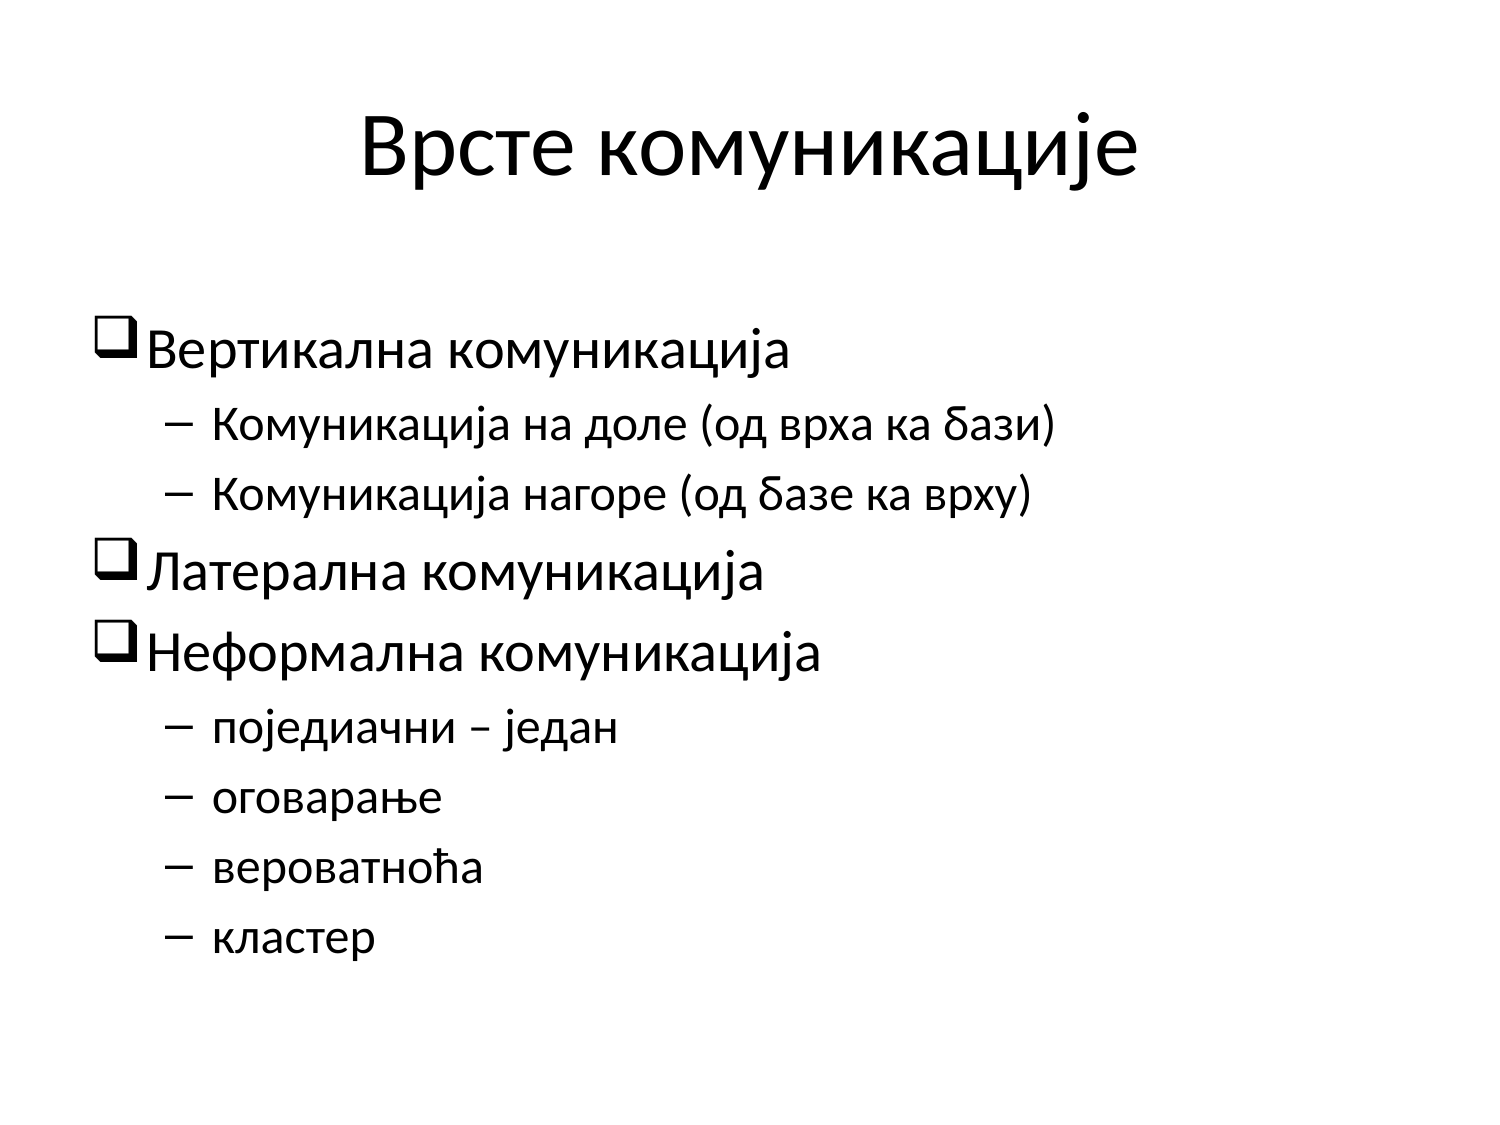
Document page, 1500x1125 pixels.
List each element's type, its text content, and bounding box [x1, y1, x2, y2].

list Вертикална комуникација Комуникација на доле (од врха ка бази) Комуникација нагоре (од базе ка врху) Латерална комуникација Неформална комуникација поједиачни – један оговарање вероватноћа кластер [75, 302, 1425, 1005]
title Врсте комуникације [75, 45, 1425, 233]
